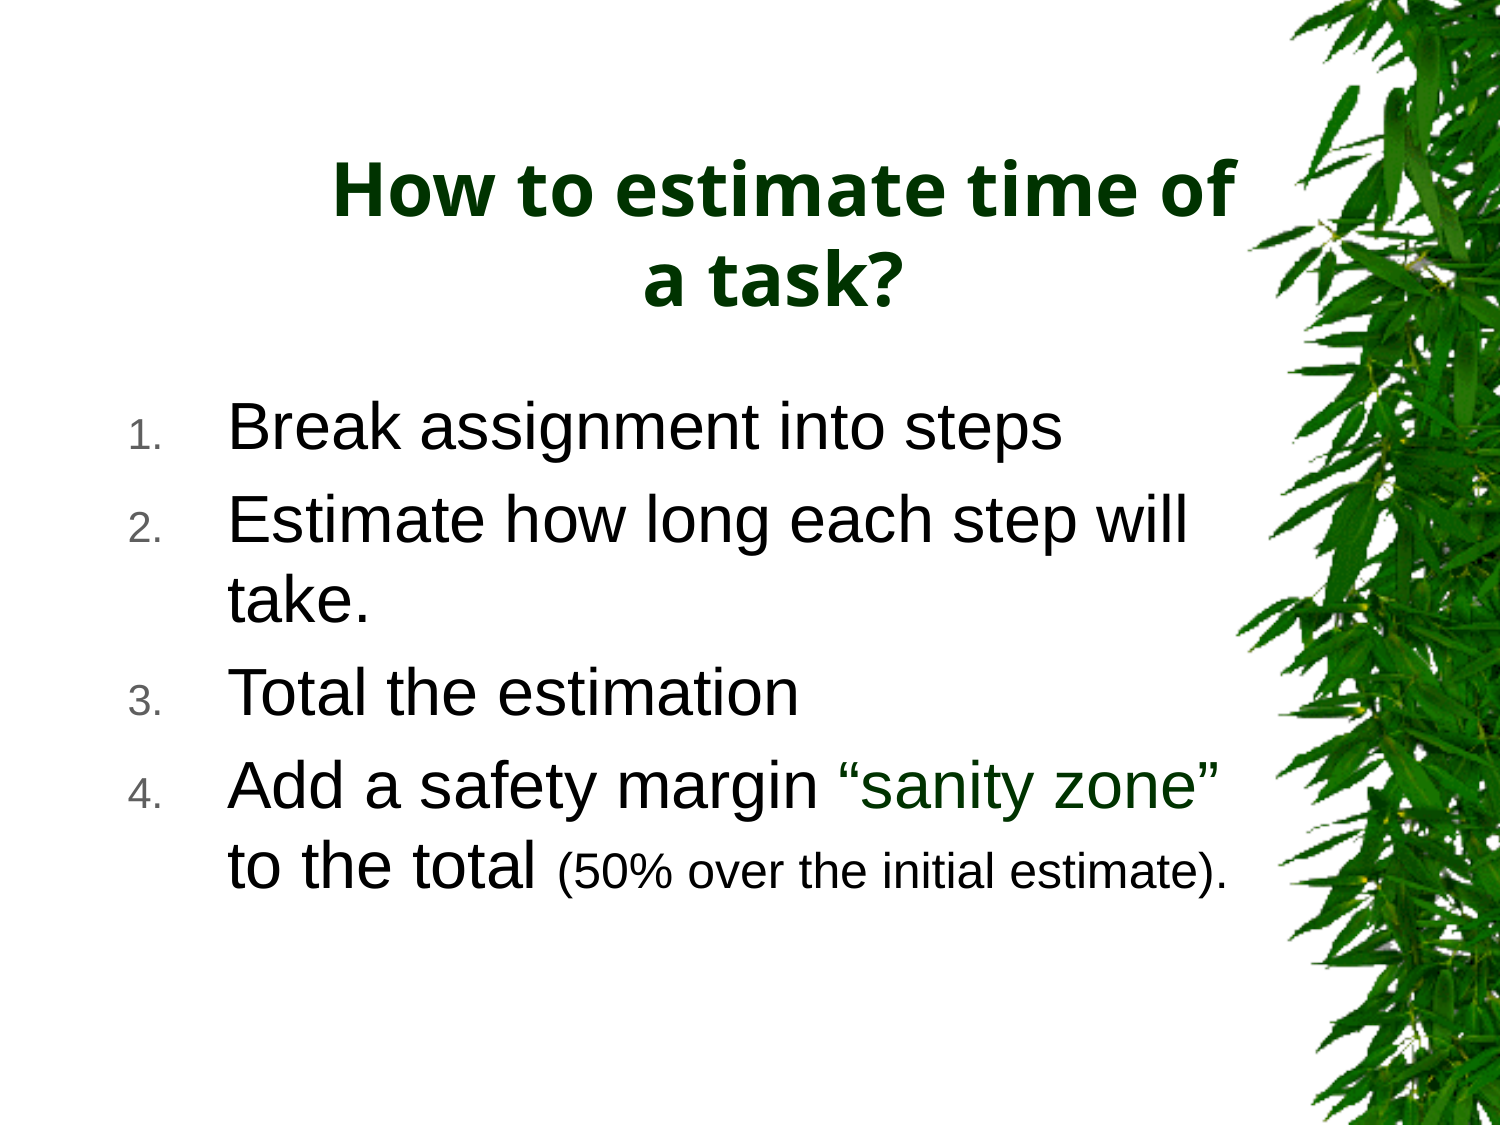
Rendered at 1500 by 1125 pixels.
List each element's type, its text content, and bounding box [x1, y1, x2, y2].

list Break assignment into steps Estimate how long each step will take. Total the estimation Add a safety margin “sanity zone” to the total (50% over the initial estimate). [112, 374, 1271, 913]
picture [1206, 0, 1500, 1125]
title How to estimate time of a task? [147, 29, 1282, 430]
